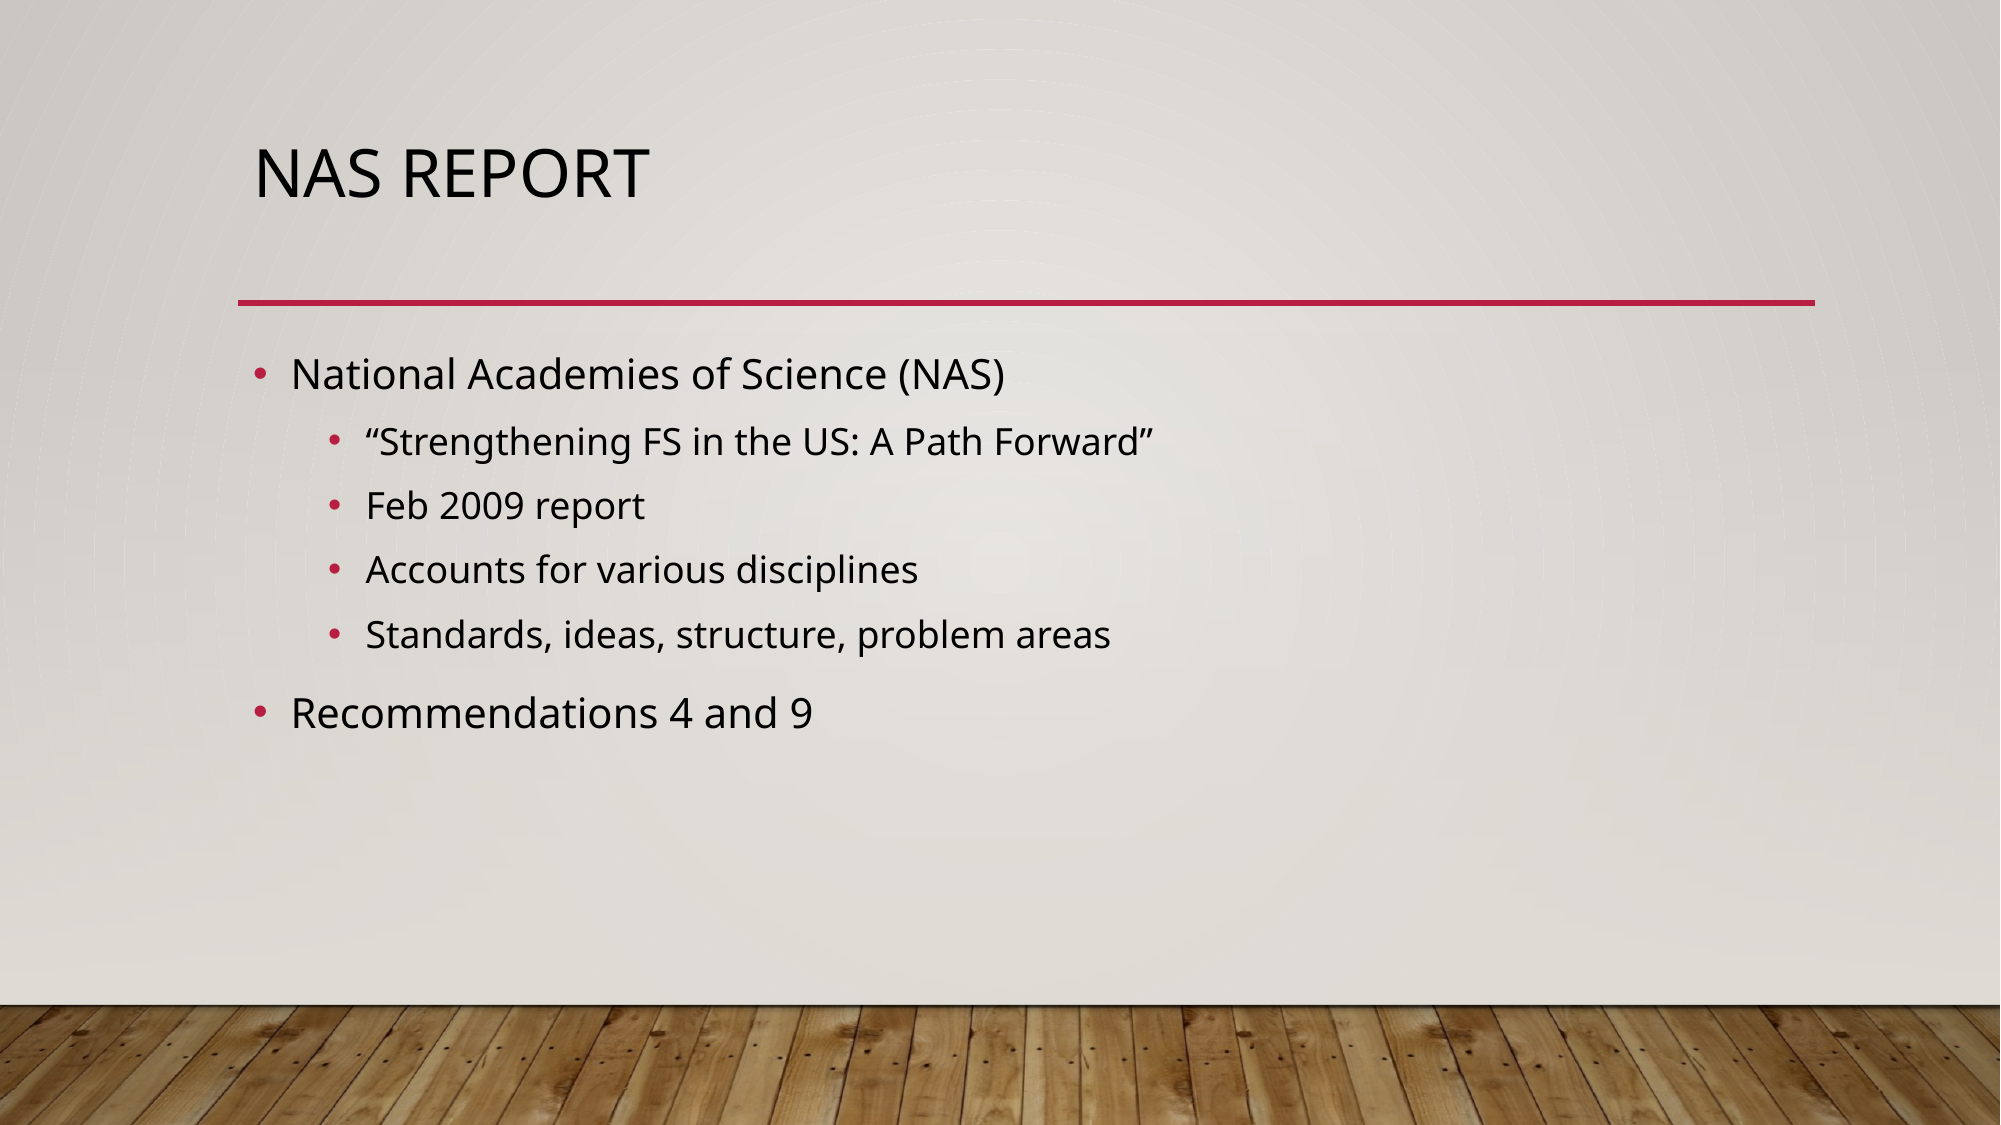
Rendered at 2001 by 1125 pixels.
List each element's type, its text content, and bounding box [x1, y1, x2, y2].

picture [0, 1005, 2000, 1125]
list National Academies of Science (NAS) “Strengthening FS in the US: A Path Forward” Feb 2009 report Accounts for various disciplines Standards, ideas, structure, problem areas Recommendations 4 and 9 [238, 330, 1814, 897]
title NAS Report [238, 131, 1814, 305]
